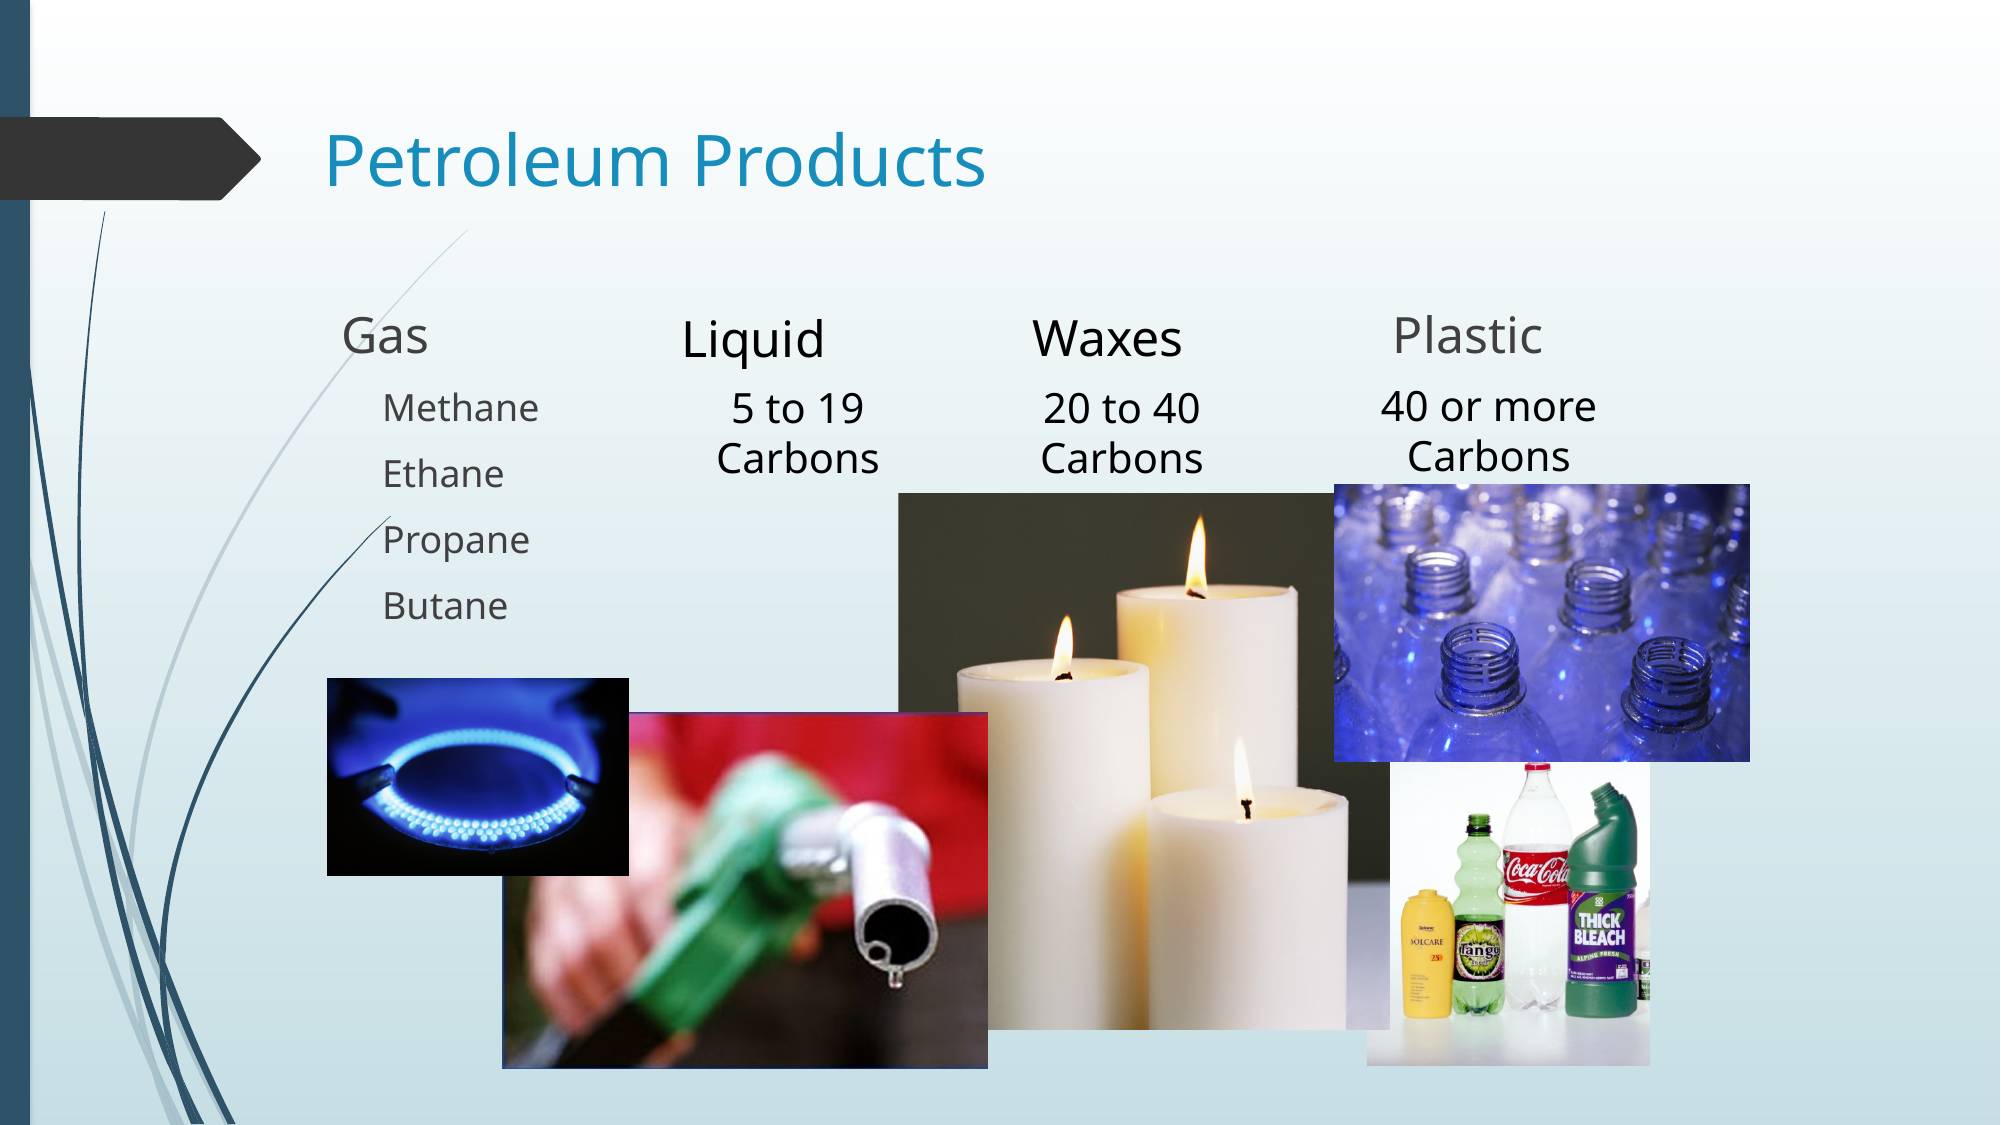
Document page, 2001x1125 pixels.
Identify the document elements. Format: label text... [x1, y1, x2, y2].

title Petroleum Products [308, 102, 1888, 313]
text_box 20 to 40 Carbons [1000, 374, 1244, 490]
text_box 40 or more Carbons [1355, 372, 1623, 483]
text_box Waxes [1006, 298, 1307, 399]
text_box Liquid [654, 299, 955, 400]
list Gas Methane Ethane Propane Butane [326, 296, 627, 679]
list Plastic [1377, 296, 1678, 396]
text_box 5 to 19 Carbons [676, 374, 920, 490]
picture [327, 484, 1751, 1069]
